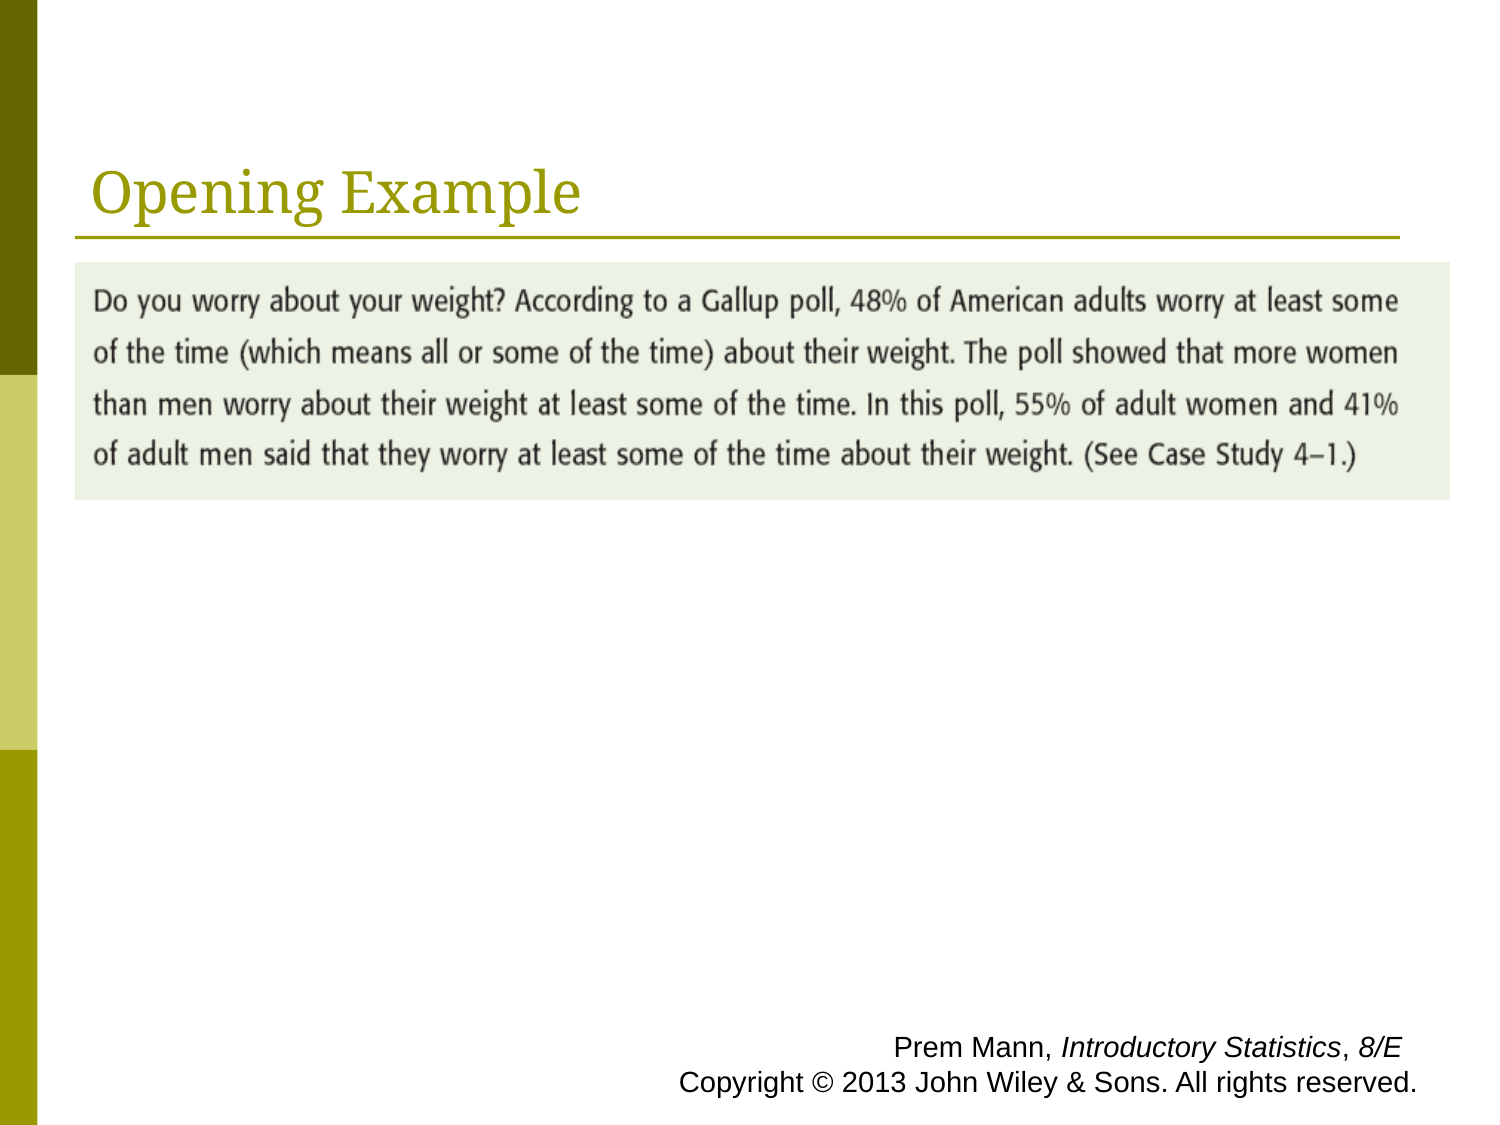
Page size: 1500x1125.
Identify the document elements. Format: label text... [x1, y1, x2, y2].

title Opening Example [75, 45, 1425, 233]
picture [74, 262, 1451, 501]
text_box Prem Mann, Introductory Statistics, 8/E Copyright © 2013 John Wiley & Sons. All rights reserved. [664, 1020, 1449, 1106]
